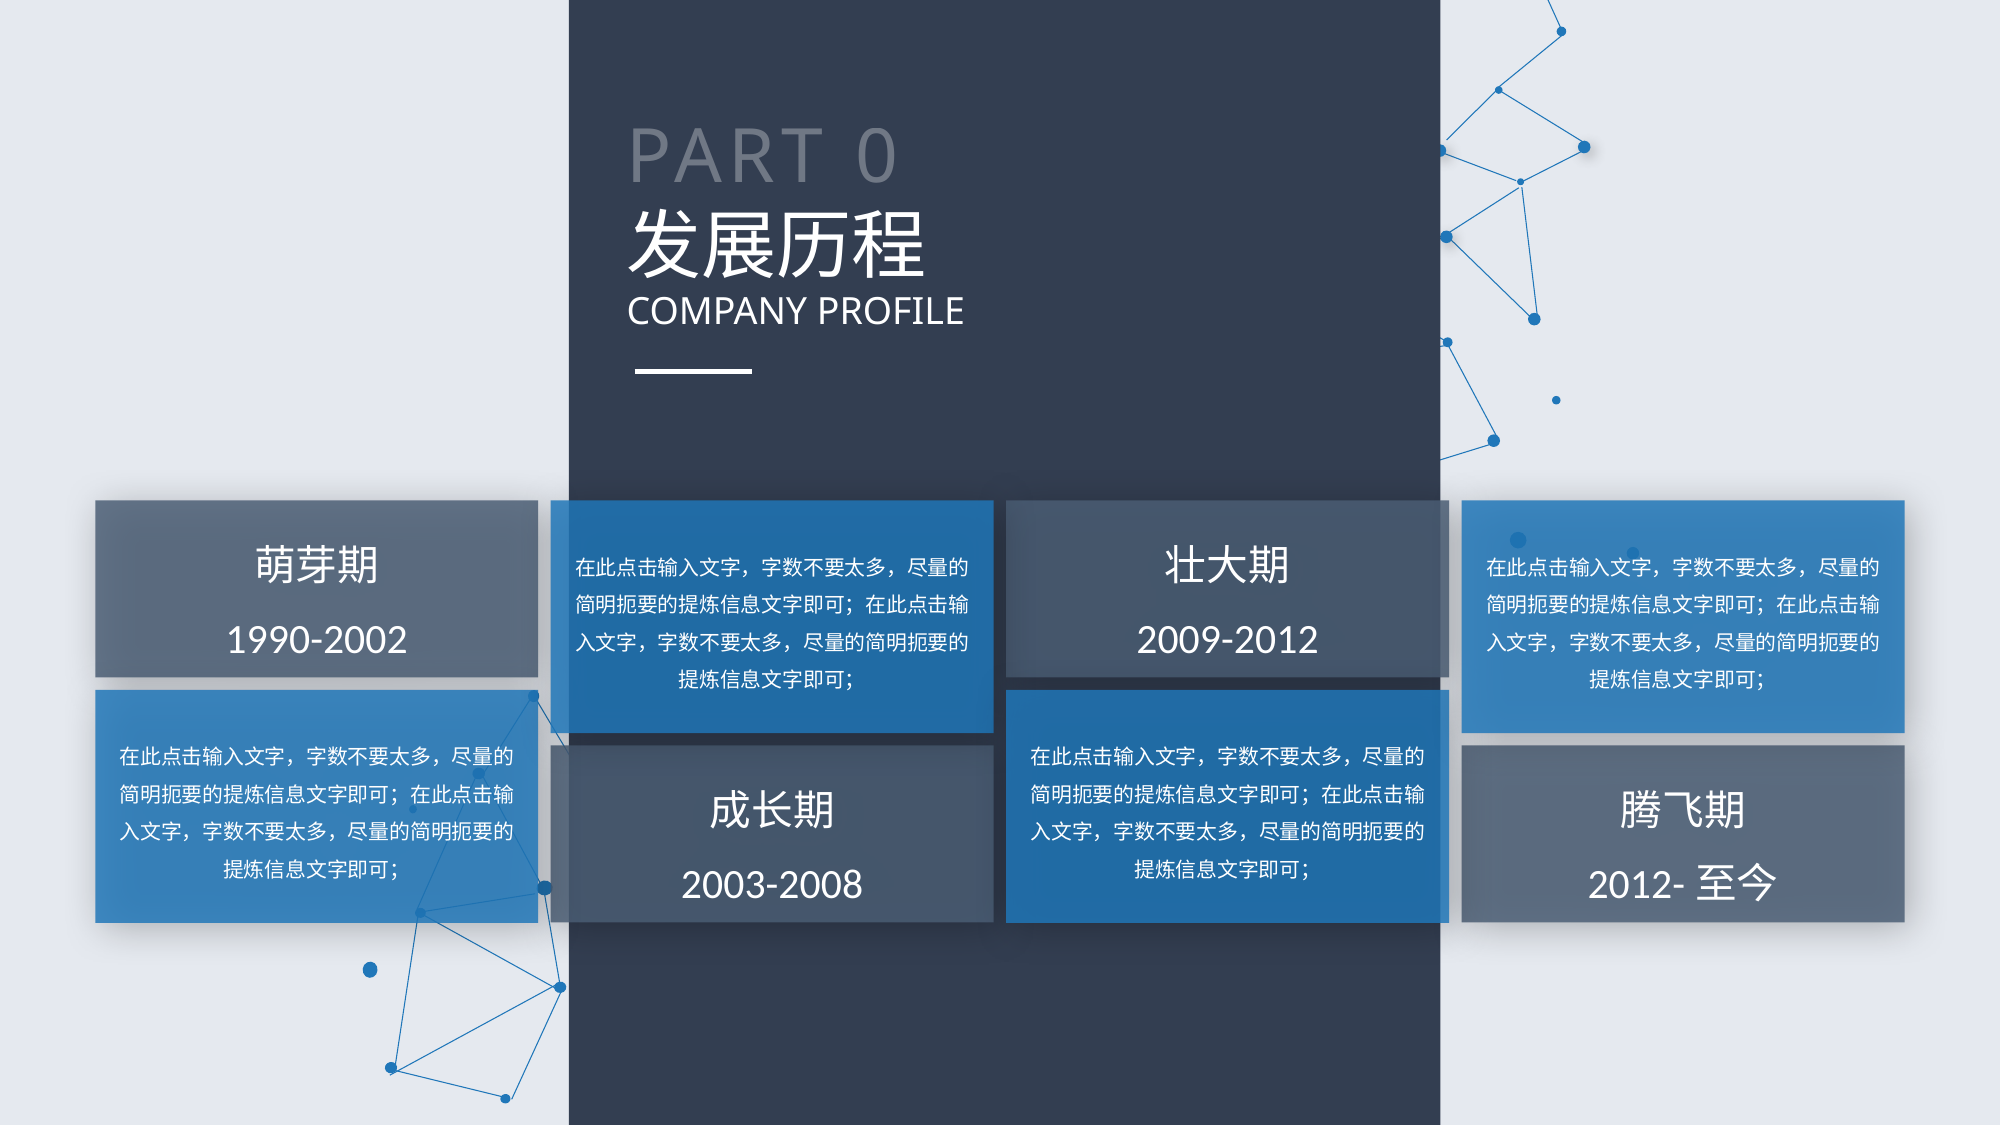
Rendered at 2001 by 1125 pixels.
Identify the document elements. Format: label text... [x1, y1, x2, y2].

text_box 在此点击输入文字，字数不要太多，尽量的简明扼要的提炼信息文字即可；在此点击输入文字，字数不要太多，尽量的简明扼要的提炼信息文字即可； [1461, 499, 1906, 734]
text_box 壮大期 2009-2012 [1014, 499, 1450, 672]
text_box 在此点击输入文字，字数不要太多，尽量的简明扼要的提炼信息文字即可；在此点击输入文字，字数不要太多，尽量的简明扼要的提炼信息文字即可； [94, 689, 539, 924]
text_box 成长期 2003-2008 [567, 765, 991, 923]
text_box 腾飞期 2012-至今 [1478, 761, 1906, 923]
text_box 萌芽期 1990-2002 [94, 499, 539, 678]
text_box 在此点击输入文字，字数不要太多，尽量的简明扼要的提炼信息文字即可；在此点击输入文字，字数不要太多，尽量的简明扼要的提炼信息文字即可； [550, 499, 995, 734]
text_box 在此点击输入文字，字数不要太多，尽量的简明扼要的提炼信息文字即可；在此点击输入文字，字数不要太多，尽量的简明扼要的提炼信息文字即可； [1005, 689, 1450, 924]
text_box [611, 99, 1278, 372]
